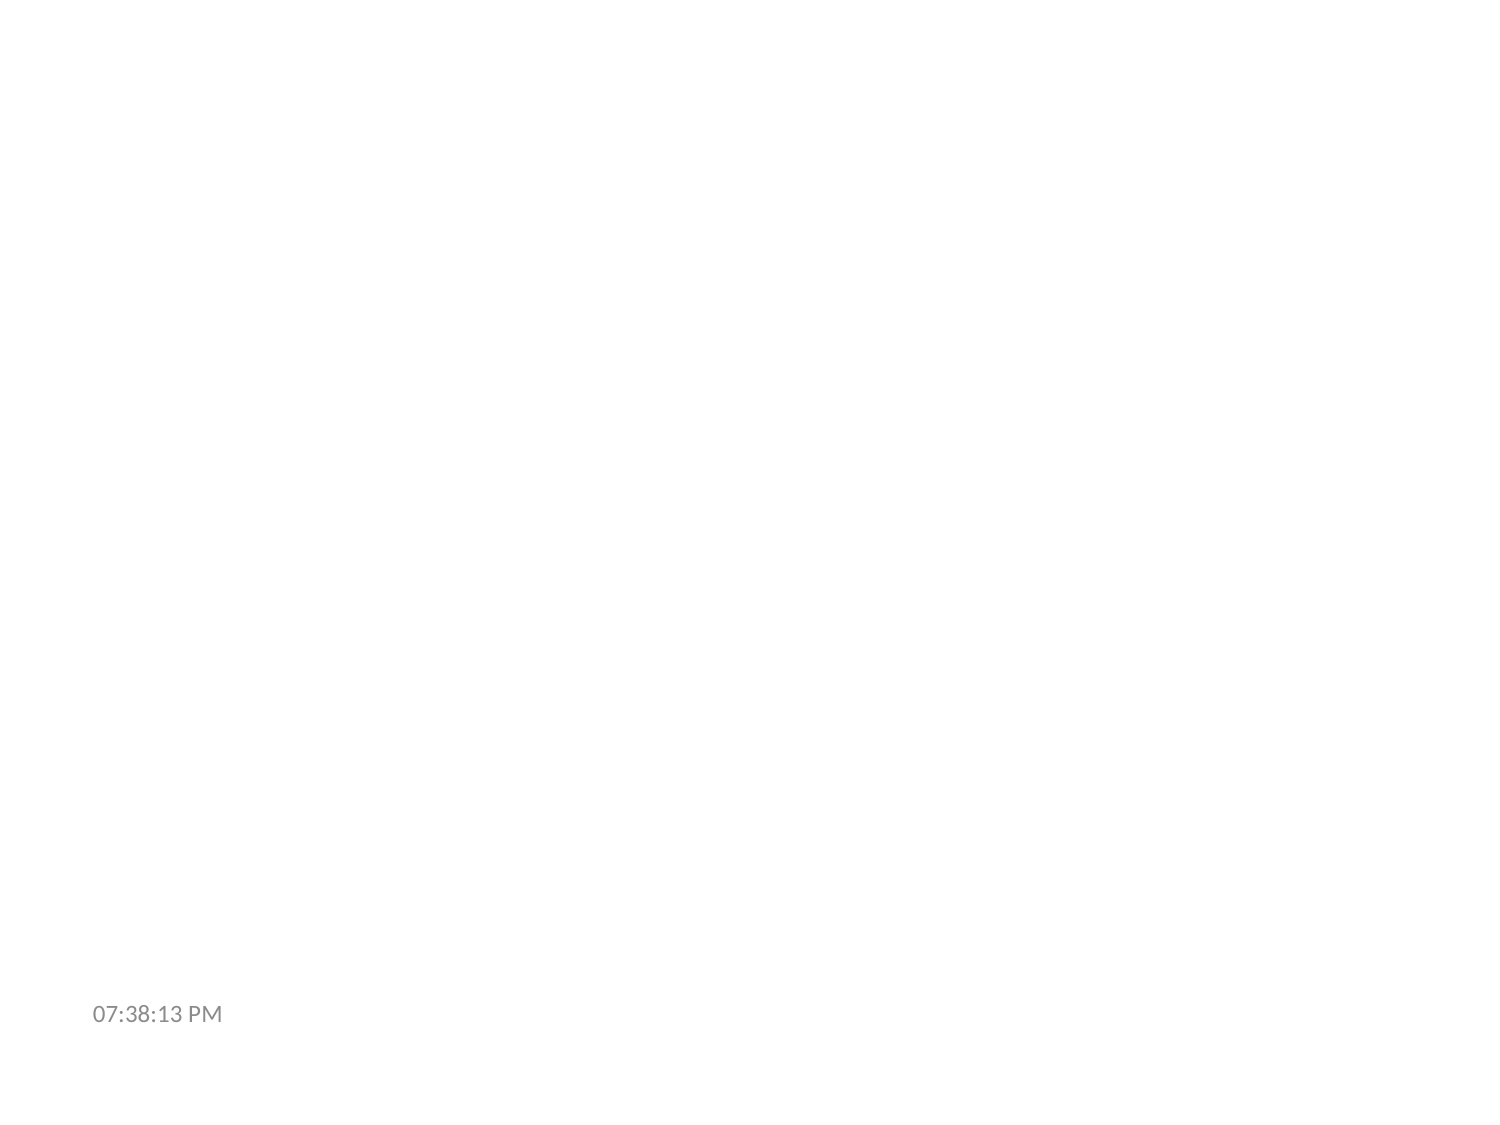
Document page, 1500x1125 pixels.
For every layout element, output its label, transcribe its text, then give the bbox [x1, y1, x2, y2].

text_box 3:35:09 PM [77, 982, 428, 1043]
